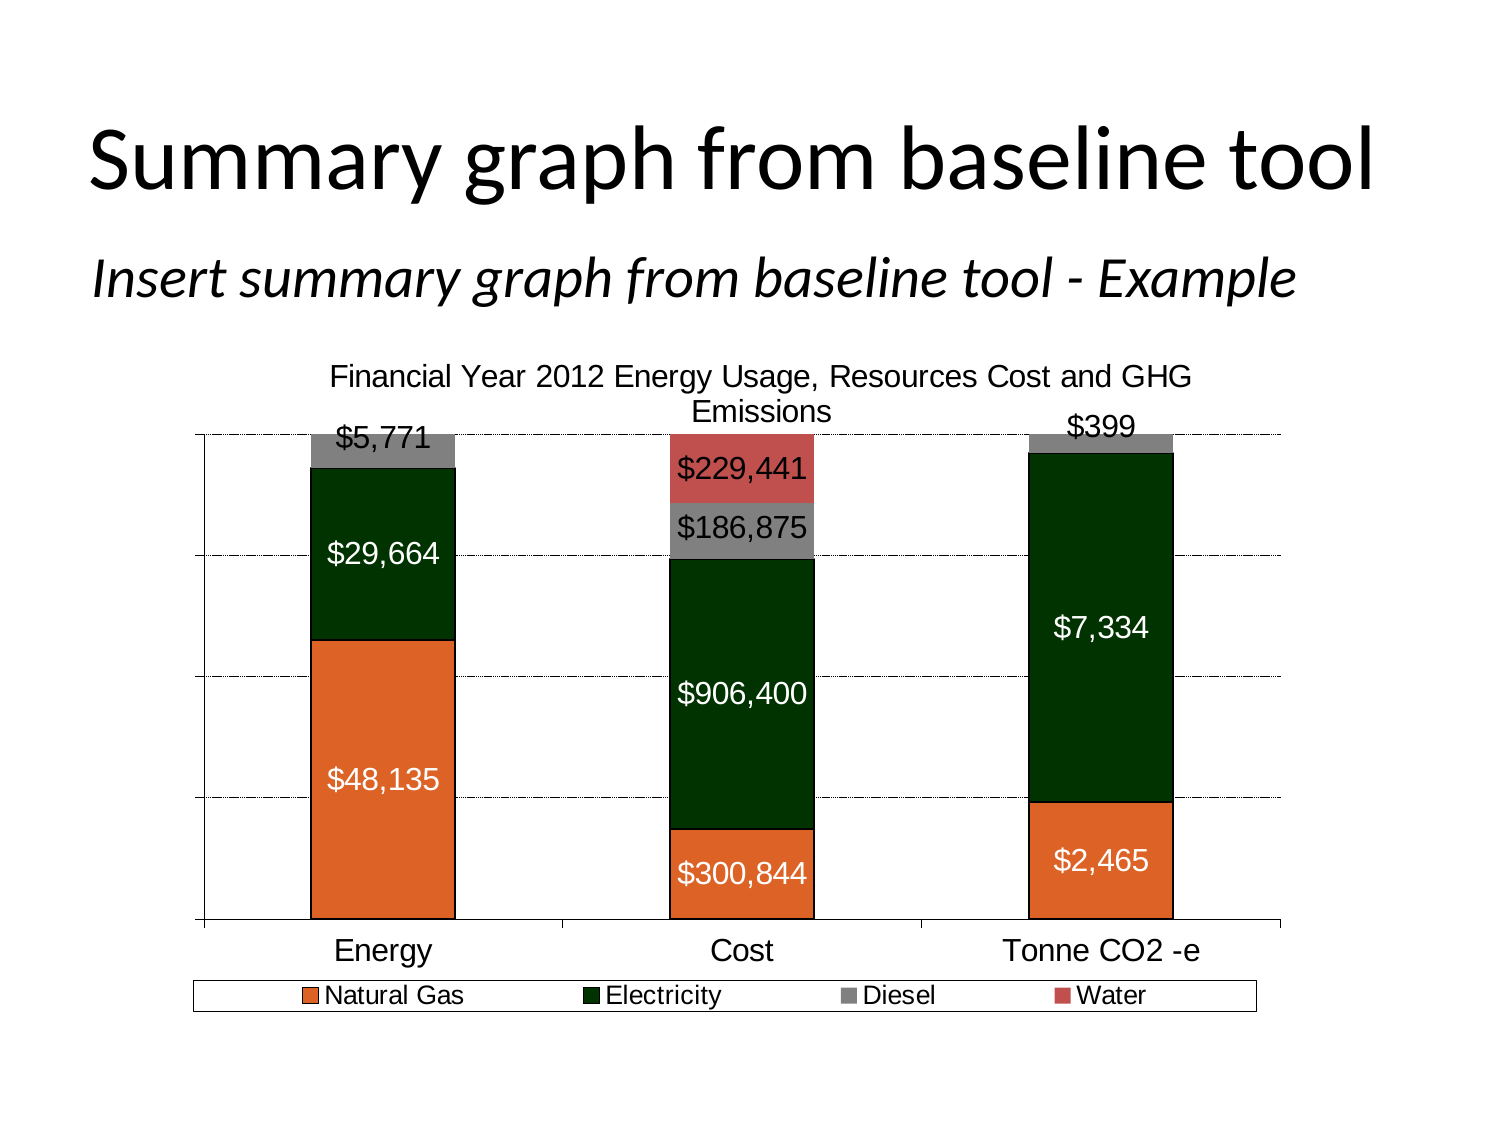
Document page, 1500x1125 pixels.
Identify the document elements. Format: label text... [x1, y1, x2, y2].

text_box Summary graph from baseline tool [88, 45, 1459, 209]
list Insert summary graph from baseline tool - Example [76, 231, 1427, 975]
chart [76, 337, 1294, 1024]
